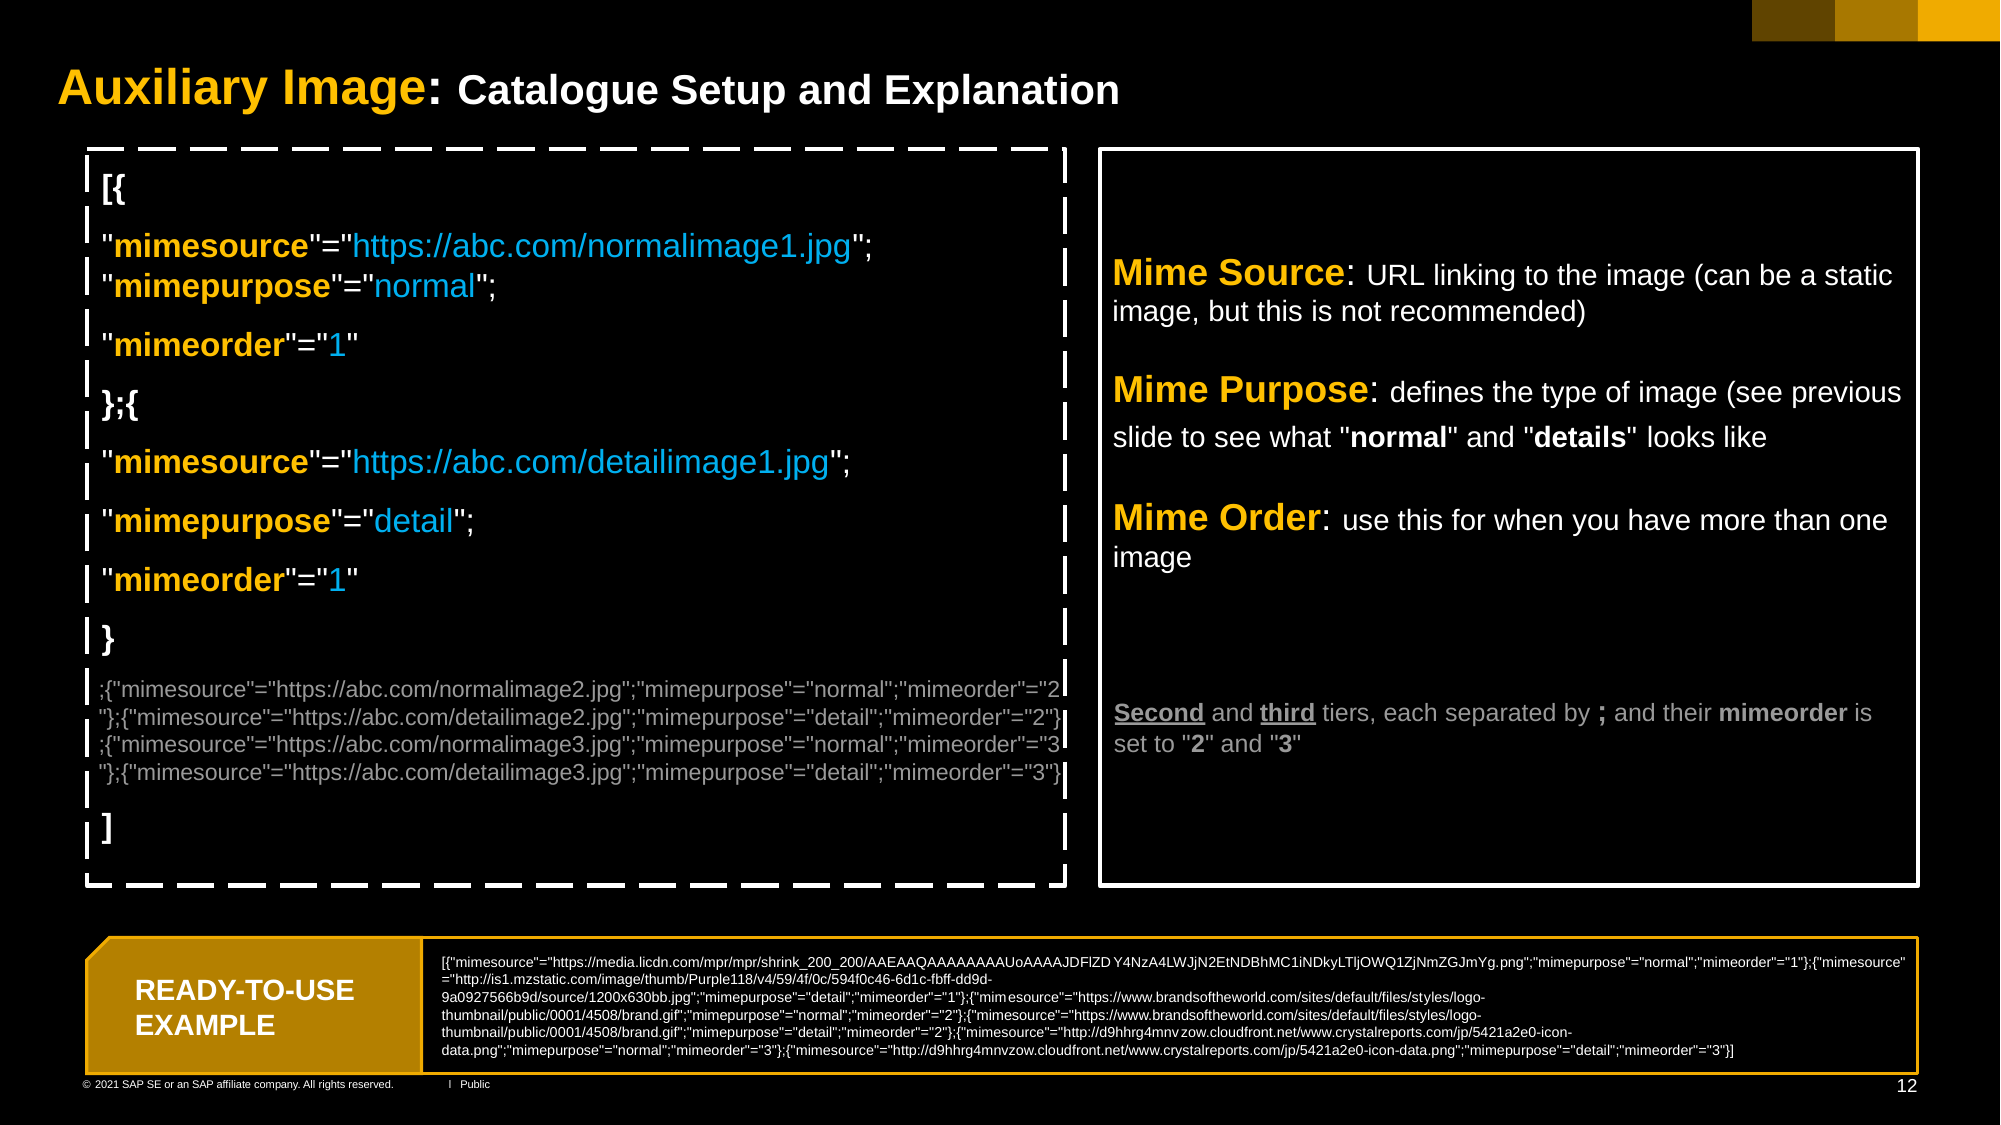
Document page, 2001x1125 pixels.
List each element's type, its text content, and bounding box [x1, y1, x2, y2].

text_box "mimeorder"="1" [101, 557, 359, 598]
text_box "mimesource"="https://abc.com/normalimage1.jpg"; "mimepurpose"="normal"; [101, 223, 874, 304]
text_box ©2021 SAP SE or an SAP affiliate company. All rights reserved. ǀ Public 12 [82, 1073, 1918, 1096]
text_box [{"mimesource"="https://media.licdn.com/mpr/mpr/shrink_200_200/AAEAAQAAAAAAAAUoAAAAJDFlZDY4NzA4LWJjN2EtNDBhMC1iNDkyLTljOWQ1ZjNmZGJmYg.png";"mimepurpose"="normal";"mimeorder"="1"};{"mimesource" ="http://is1.mzstatic.com/image/thumb/Purple118/v4/59/4f/0c/594f0c46-6d1c-fbff-dd9d- 9a0927566b9d/source/1200x630bb.jpg";"mimepurpose"="detail";"mimeorder"="1"};{"mimesource"="https://www.brandsoftheworld.com/sites/default/files/styles/logo- thumbnail/public/0001/4508/brand.gif";"mimepurpose"="normal";"mimeorder"="2"};{"mimesource"="https://www.brandsoftheworld.com/sites/default/files/styles/logo- thumbnail/public/0001/4508/brand.gif";"mimepurpose"="detail";"mimeorder"="2"};{"mimesource"="http://d9hhrg4mnvzow.cloudfront.net/www.crystalreports.com/jp/5421a2e0-icon- data.png";"mimepurpose"="normal";"mimeorder"="3"};{"mimesource"="http://d9hhrg4mnvzow.cloudfront.net/www.crystalreports.com/jp/5421a2e0-icon-data.png";"mimepurpose"="detail";"mimeorder"="3"}] [441, 953, 1907, 1058]
text_box "mimeorder"="1" [101, 322, 359, 363]
text_box [{ [101, 165, 126, 206]
text_box ;{"mimesource"="https://abc.com/normalimage2.jpg";"mimepurpose"="normal";"mimeorder"="2 "};{"mimesource"="https://abc.com/detailimage2.jpg";"mimepurpose"="detail";"mimeorder"="2"} ;{"mimesource"="https://abc.com/normalimage3.jpg";"mimepurpose"="normal";"mimeorder"="3 "};{"mimesource"="https://abc.com/detailimage3.jpg";"mimepurpose"="detail";"mimeorder"="3"} [98, 674, 1061, 785]
text_box Auxiliary Image:Catalogue Setup and Explanation [56, 54, 1121, 115]
text_box Mime Order:use this for when you have more than one image [1112, 492, 1889, 573]
text_box [0, 0, 2000, 1125]
text_box [1099, 148, 1919, 887]
text_box [421, 937, 1919, 1074]
text_box ] [101, 803, 113, 844]
text_box READY-TO-USE EXAMPLE [134, 971, 356, 1042]
text_box Secondandthirdtiers, each separated by;and theirmimeorderis set to "2" and "3" [1113, 692, 1873, 758]
text_box [1919, 0, 2000, 42]
text_box };{ "mimesource"="https://abc.com/detailimage1.jpg"; "mimepurpose"="detail"; [101, 381, 852, 539]
text_box Mime Source:URL linking to the image (can be a static image, but this is not recommended) [1112, 247, 1894, 328]
text_box [86, 936, 423, 1073]
text_box [1751, 0, 1836, 42]
text_box Mime Purpose:defines the type of image (see previous slide to see what "normal" and "details"looks like [1112, 365, 1902, 454]
text_box } [101, 616, 115, 657]
text_box [86, 148, 1066, 887]
text_box [1836, 0, 1919, 42]
